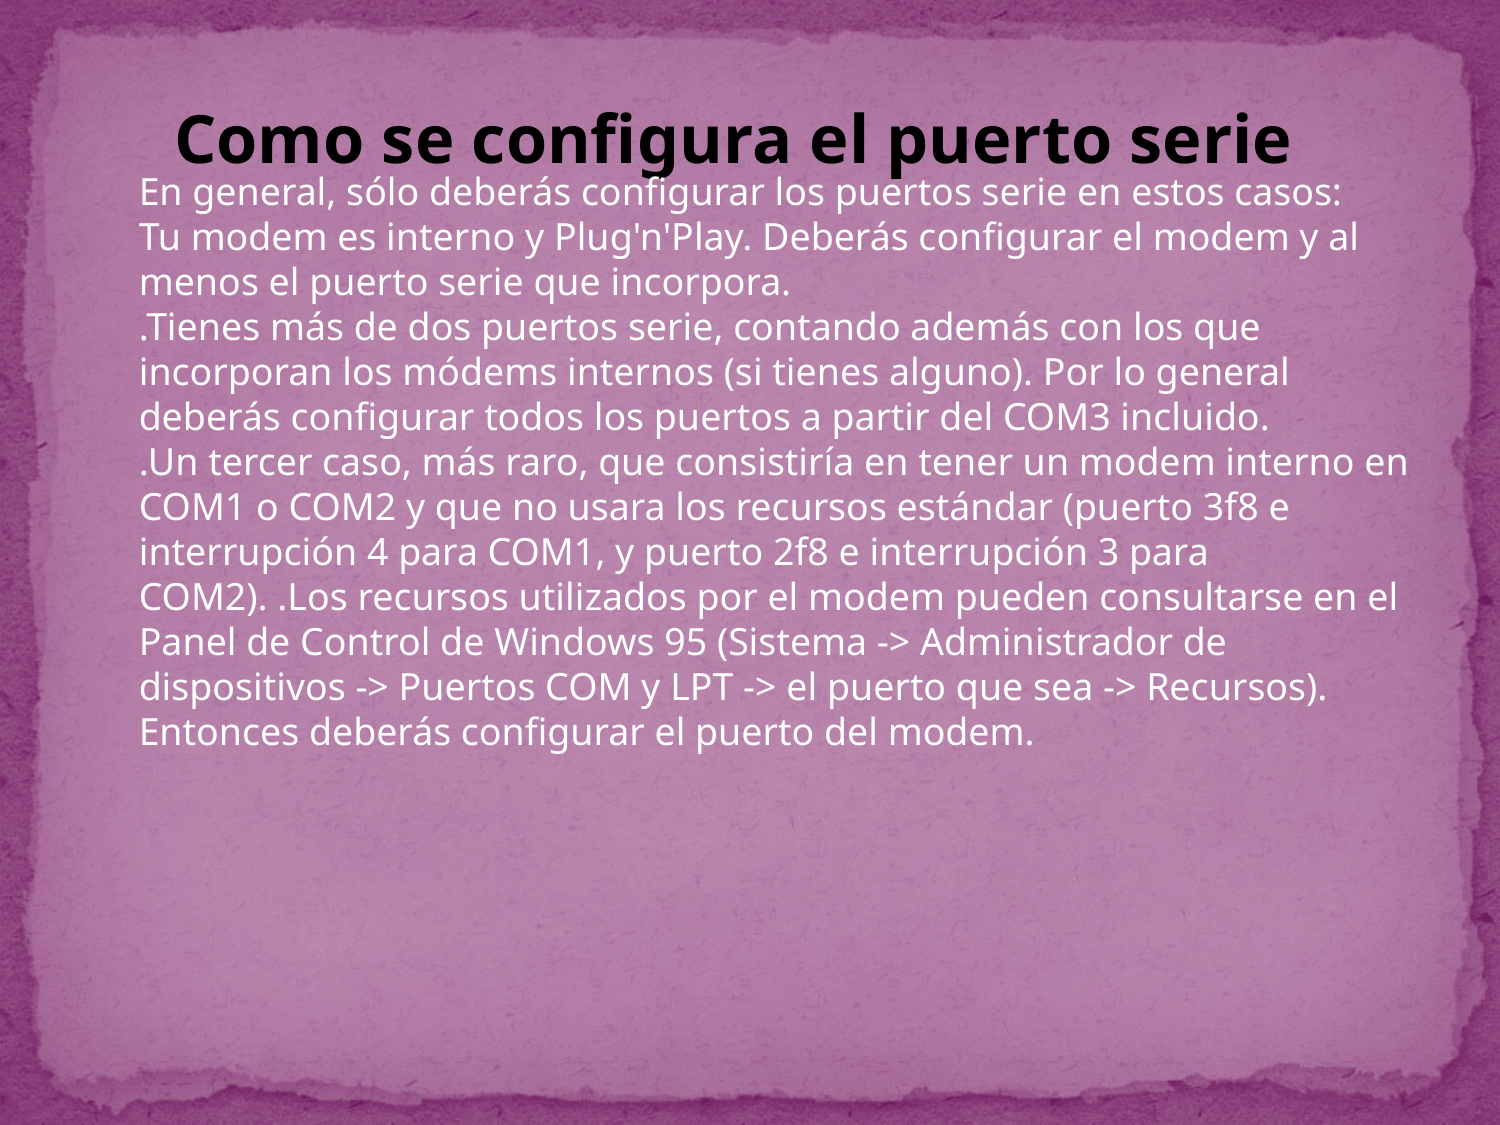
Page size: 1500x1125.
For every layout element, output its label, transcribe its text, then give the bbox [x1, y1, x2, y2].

text_box Como se configura el puerto serie [159, 89, 1341, 160]
text_box En general, sólo deberás configurar los puertos serie en estos casos: Tu modem es interno y Plug'n'Play. Deberás configurar el modem y al menos el puerto serie que incorpora. .Tienes más de dos puertos serie, contando además con los que incorporan los módems internos (si tienes alguno). Por lo general deberás configurar todos los puertos a partir del COM3 incluido. .Un tercer caso, más raro, que consistiría en tener un modem interno en COM1 o COM2 y que no usara los recursos estándar (puerto 3f8 e interrupción 4 para COM1, y puerto 2f8 e interrupción 3 para COM2). .Los recursos utilizados por el modem pueden consultarse en el Panel de Control de Windows 95 (Sistema -> Administrador de dispositivos -> Puertos COM y LPT -> el puerto que sea -> Recursos). Entonces deberás configurar el puerto del modem. [123, 160, 1435, 851]
